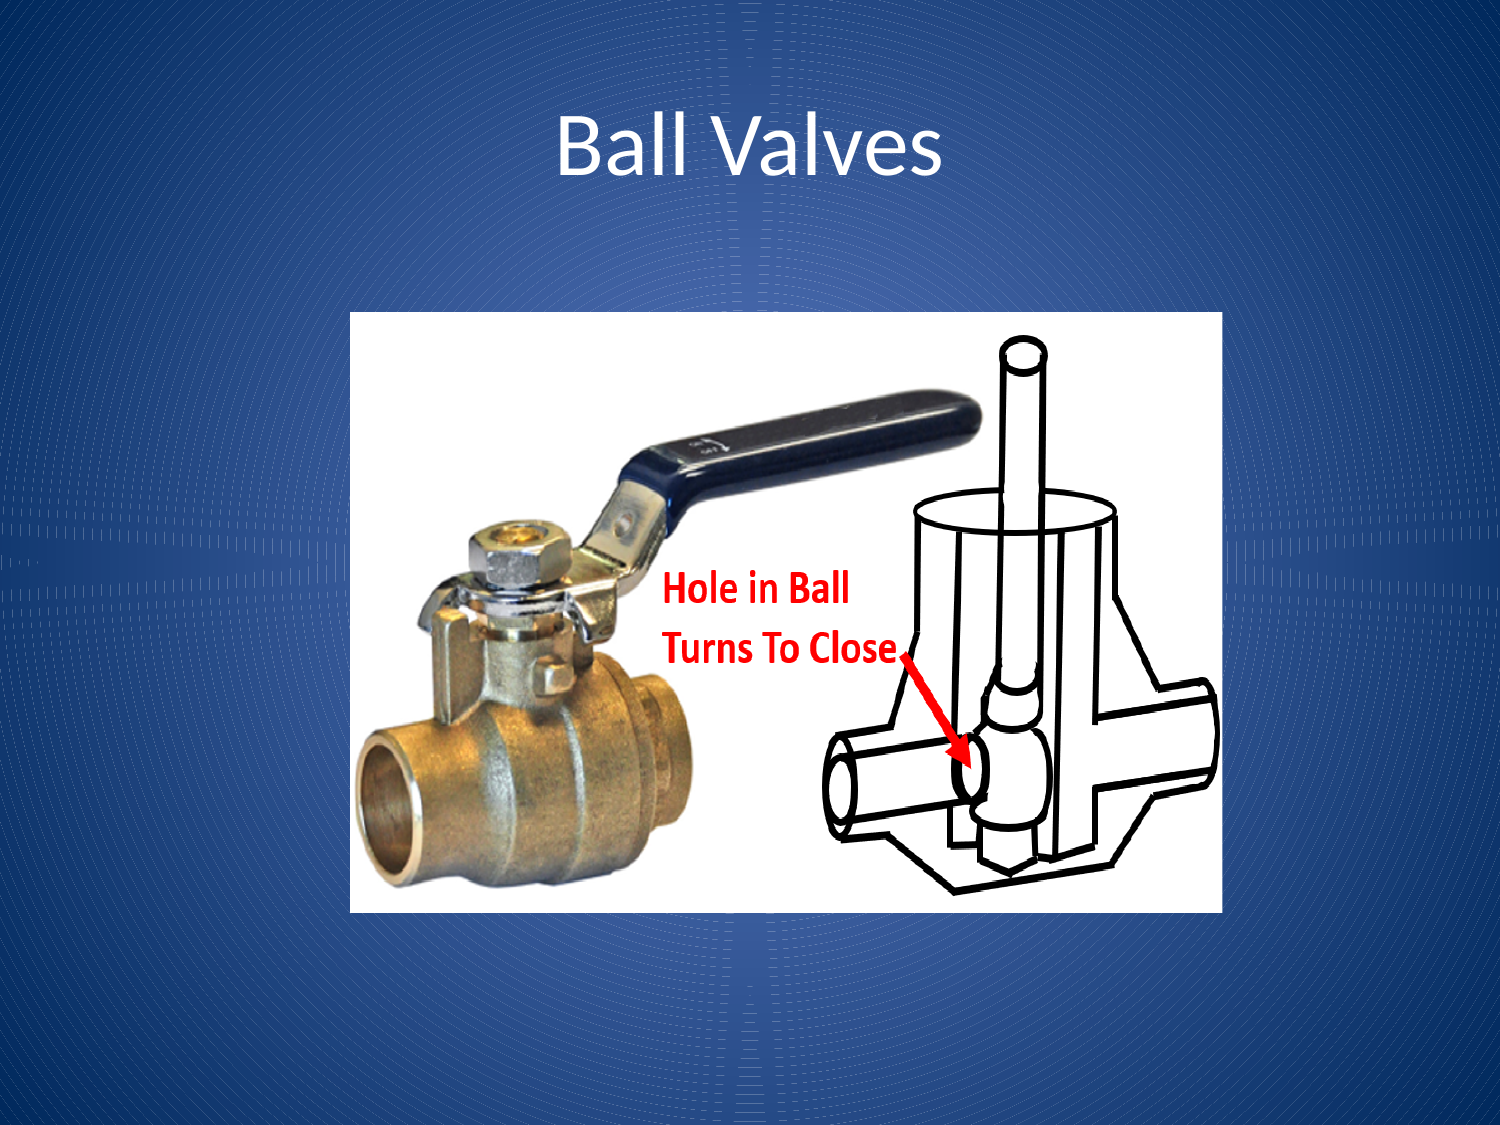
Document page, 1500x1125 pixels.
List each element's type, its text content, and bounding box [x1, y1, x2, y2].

title Ball Valves [75, 45, 1425, 233]
picture [349, 312, 1223, 913]
